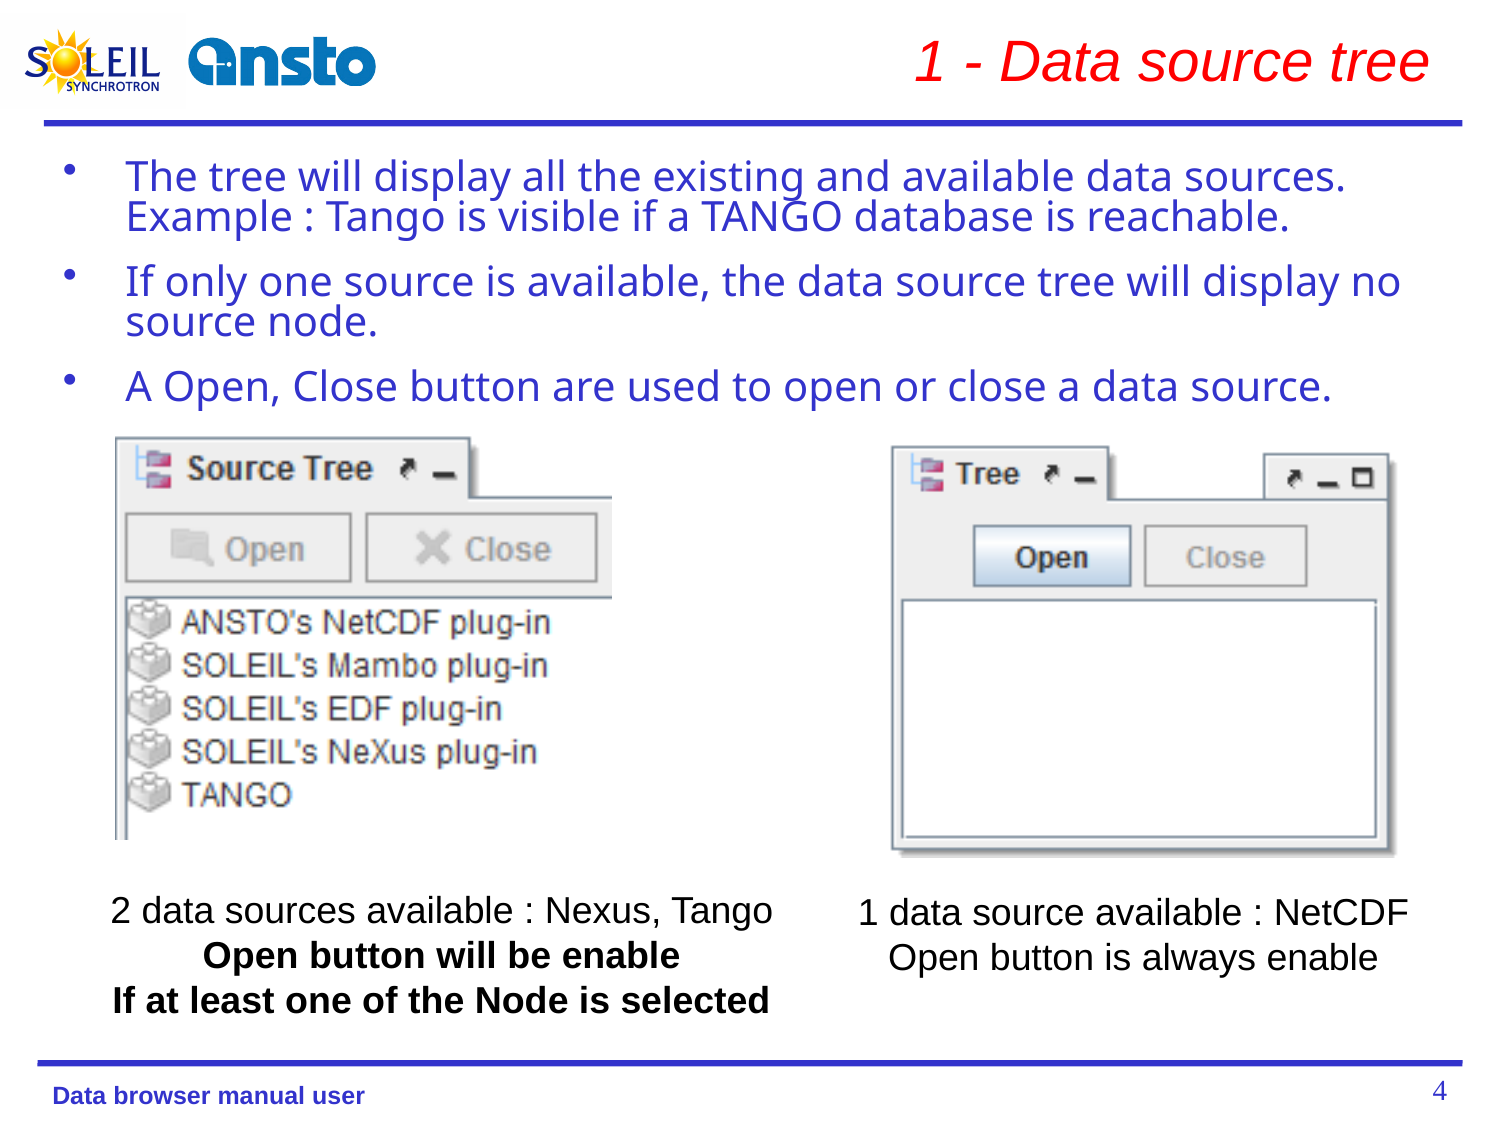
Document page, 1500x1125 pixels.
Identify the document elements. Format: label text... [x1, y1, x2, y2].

picture [115, 434, 613, 840]
text_box 1 data source available : NetCDF Open button is always enable [823, 880, 1444, 986]
picture [186, 36, 237, 86]
picture [887, 437, 1401, 858]
title 1 - Data source tree [237, 10, 1463, 106]
list The tree will display all the existing and available data sources. Example : Tango is visible if a TANGO database is reachable. If only one source is available, the data source tree will display no source node. A Open, Close button are used to open or close a data source. [47, 152, 1446, 553]
text_box 2 data sources available : Nexus, Tango Open button will be enable If at least one of the Node is selected [93, 878, 791, 1029]
slide_number 4 [1119, 1063, 1463, 1118]
